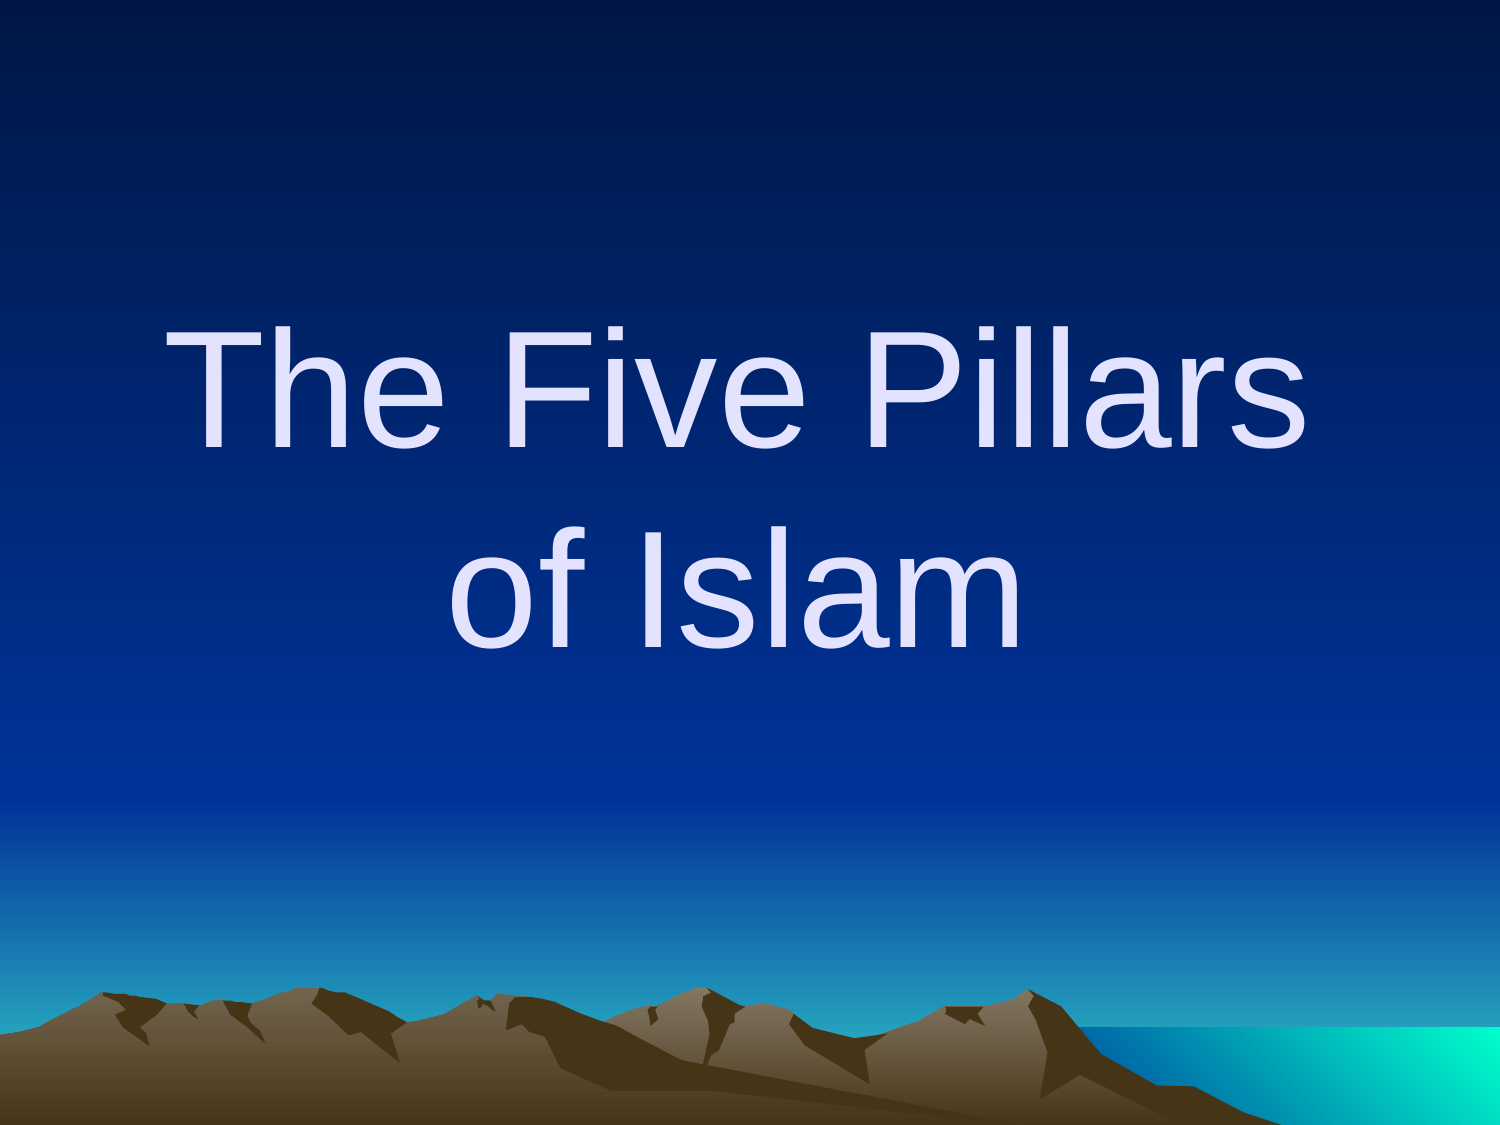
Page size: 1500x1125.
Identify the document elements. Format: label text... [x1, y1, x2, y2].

title The Five Pillars of Islam [62, 187, 1413, 776]
